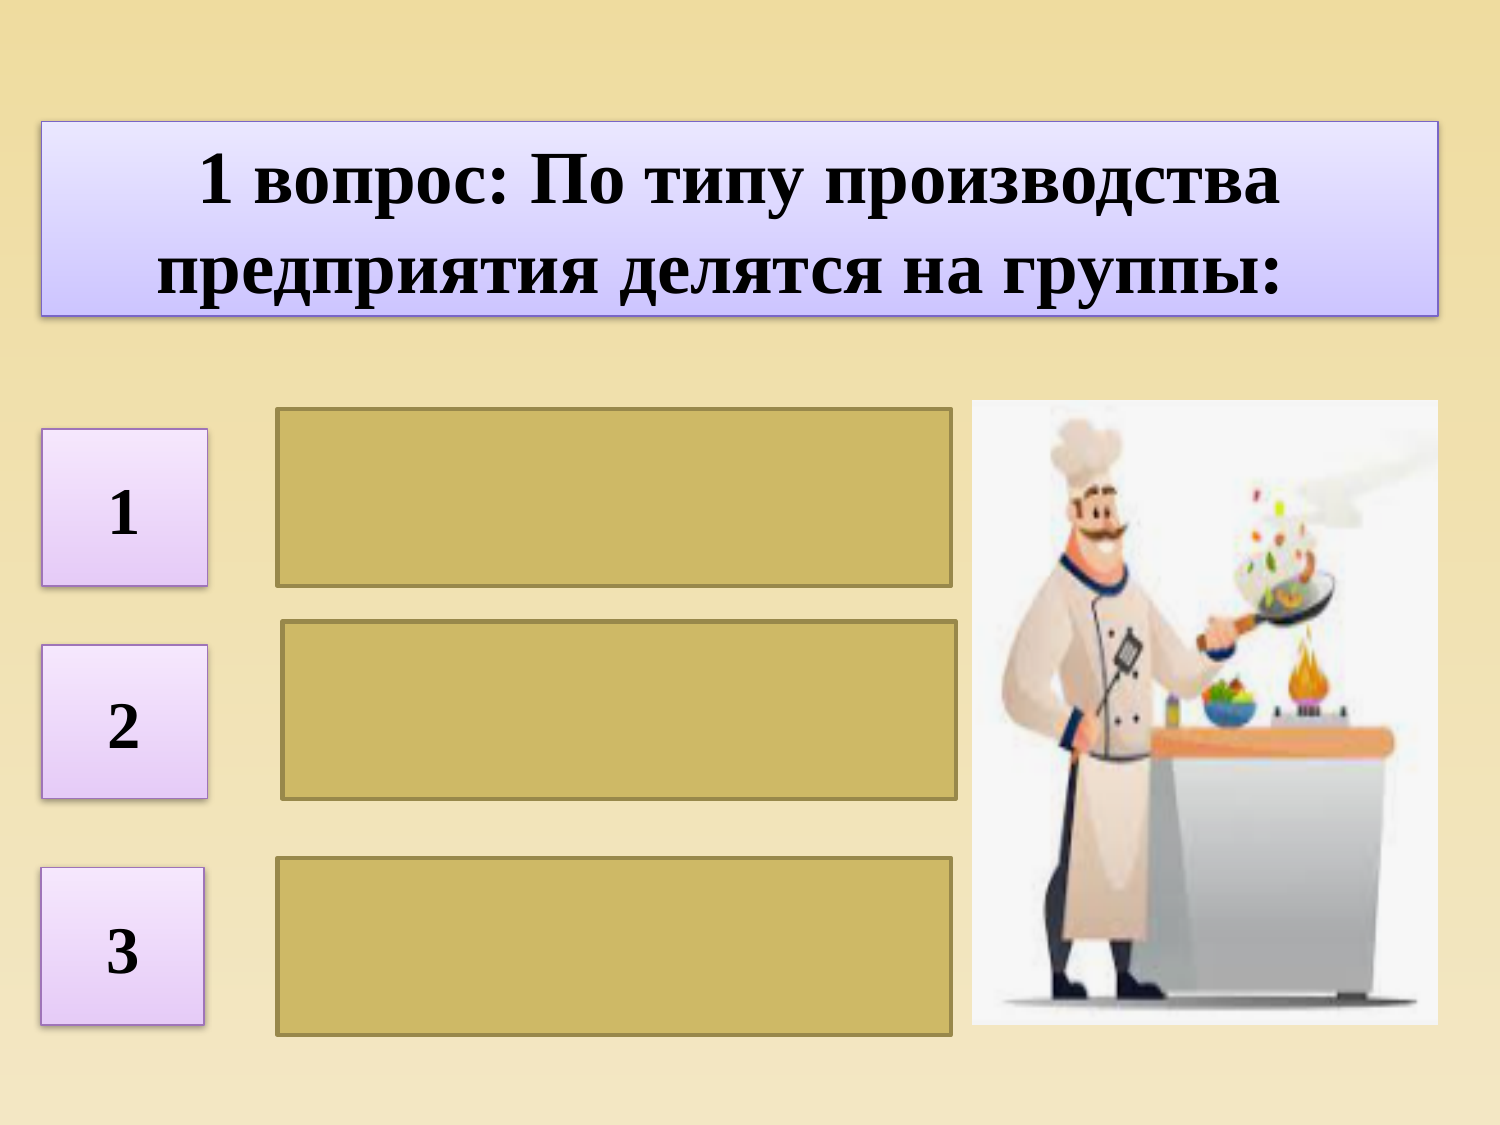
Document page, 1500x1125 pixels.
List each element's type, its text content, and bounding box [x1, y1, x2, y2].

text_box [280, 619, 958, 801]
text_box [76, 103, 1483, 219]
text_box [275, 407, 953, 588]
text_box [40, 428, 208, 1026]
picture [972, 400, 1439, 1026]
text_box 1 вопрос: По типу производства предприятия делятся на группы: [41, 121, 1439, 317]
text_box [275, 856, 953, 1037]
